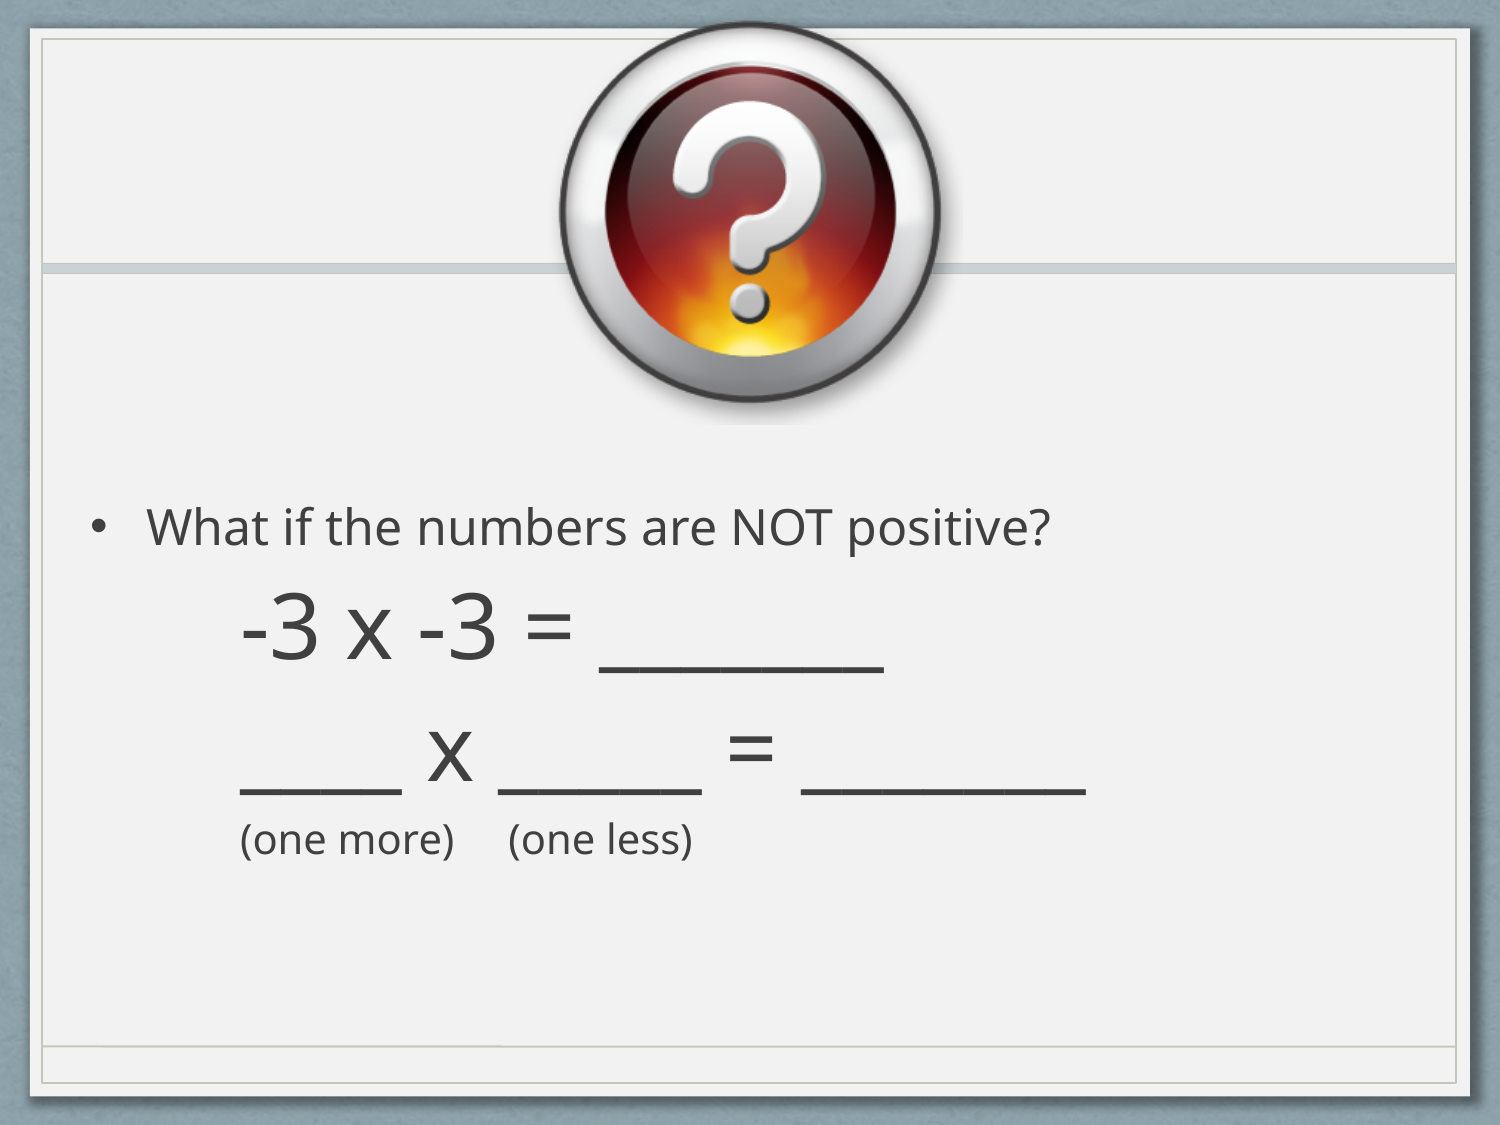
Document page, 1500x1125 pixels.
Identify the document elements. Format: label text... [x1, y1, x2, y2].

list What if the numbers are NOT positive? -3 x -3 = _______ ____ x _____ = _______ (one more) (one less) [75, 487, 1425, 1063]
picture [536, 0, 963, 426]
